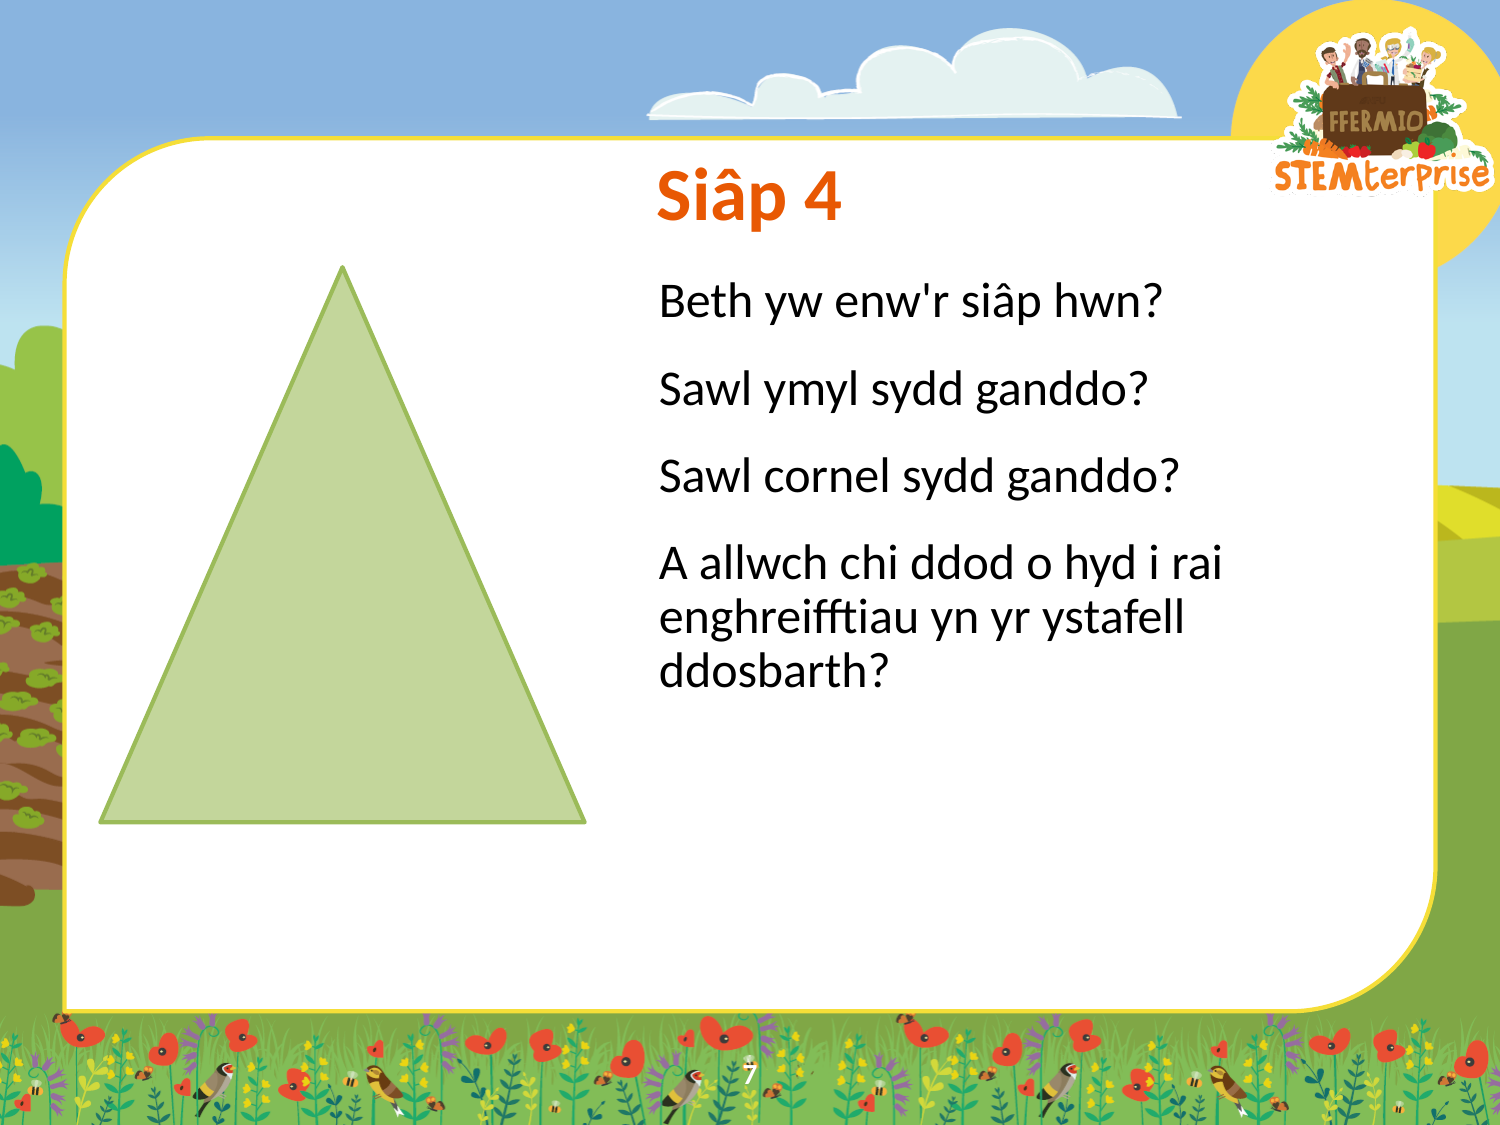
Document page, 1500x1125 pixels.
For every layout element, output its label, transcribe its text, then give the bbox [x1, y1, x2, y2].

title Siâp 4 [218, 137, 1282, 256]
list Beth yw enw'r siâp hwn? Sawl ymyl sydd ganddo? Sawl cornel sydd ganddo? A allwch chi ddod o hyd i rai enghreifftiau yn yr ystafell ddosbarth? [643, 267, 1400, 965]
text_box [98, 265, 587, 825]
picture [0, 0, 1500, 1125]
slide_number 7 [575, 1042, 925, 1103]
